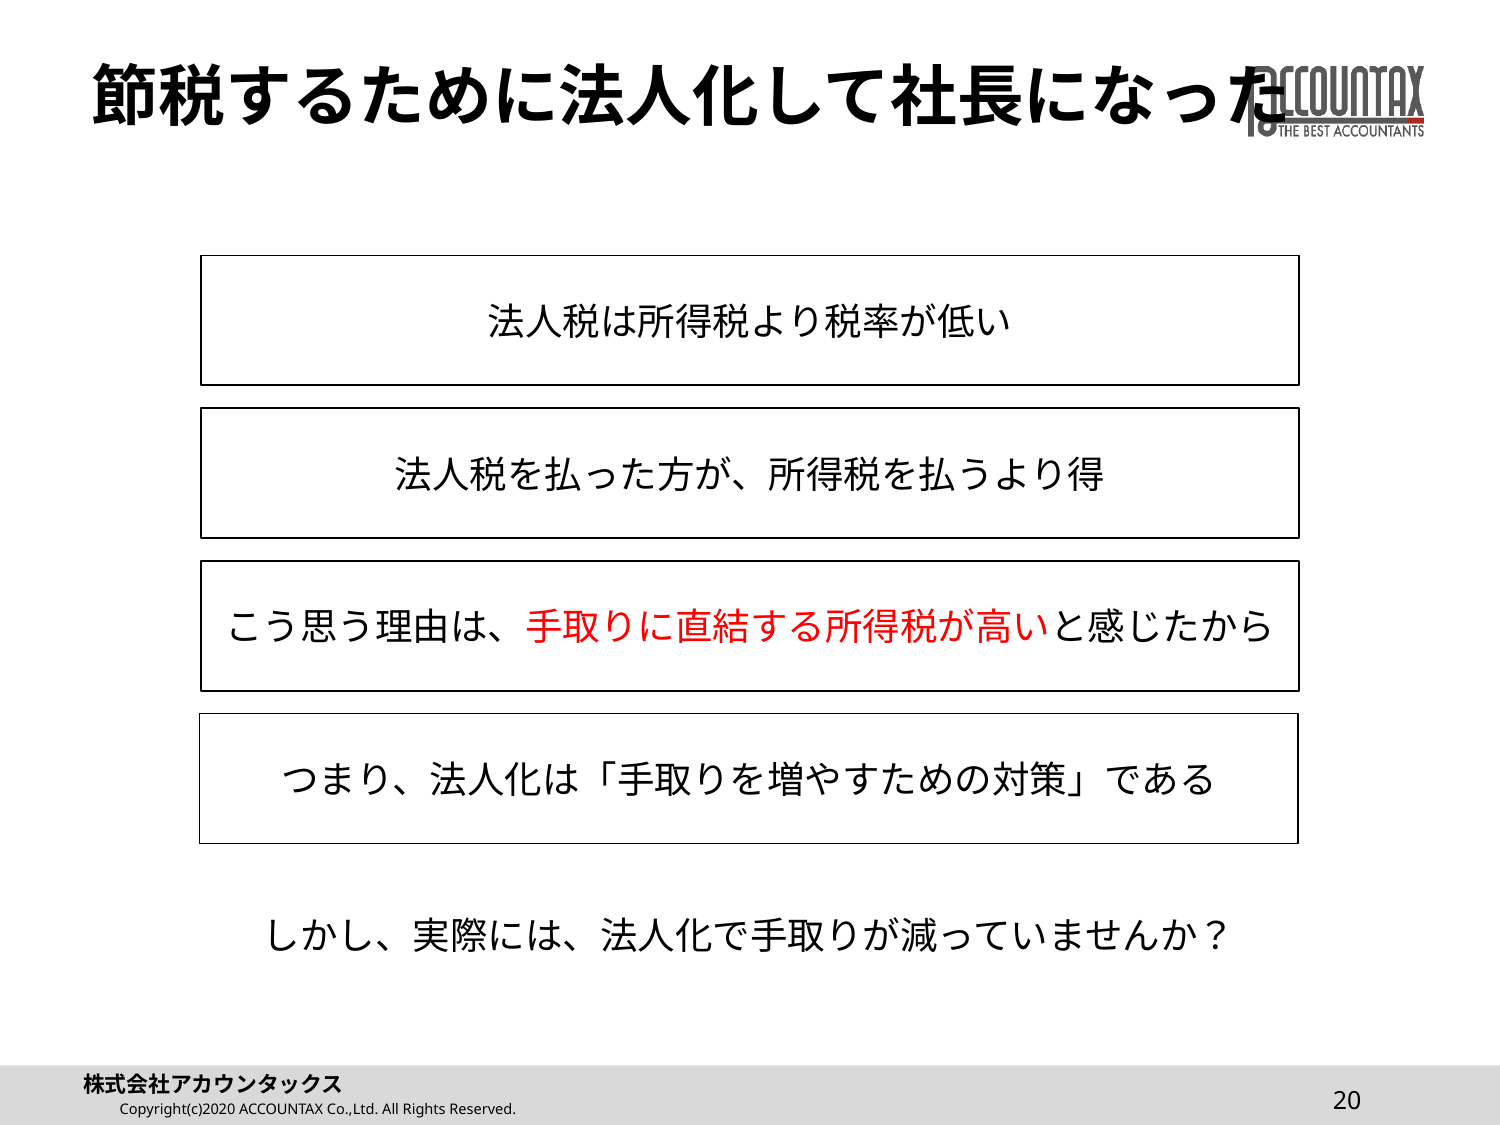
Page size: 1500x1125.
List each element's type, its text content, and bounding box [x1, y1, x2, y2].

picture [1353, 66, 1424, 137]
text_box つまり、法人化は「手取りを増やすための対策」である [199, 713, 1299, 844]
text_box こう思う理由は、手取りに直結する所得税が高いと感じたから [200, 560, 1300, 691]
title 節税するために法人化して社長になった [76, 31, 1353, 157]
text_box 法人税を払った方が、所得税を払うより得 [200, 408, 1300, 538]
slide_number 20 [1269, 1077, 1425, 1125]
text_box しかし、実際には、法人化で手取りが減っていませんか？ [199, 869, 1299, 1000]
text_box 法人税は所得税より税率が低い [200, 255, 1300, 386]
